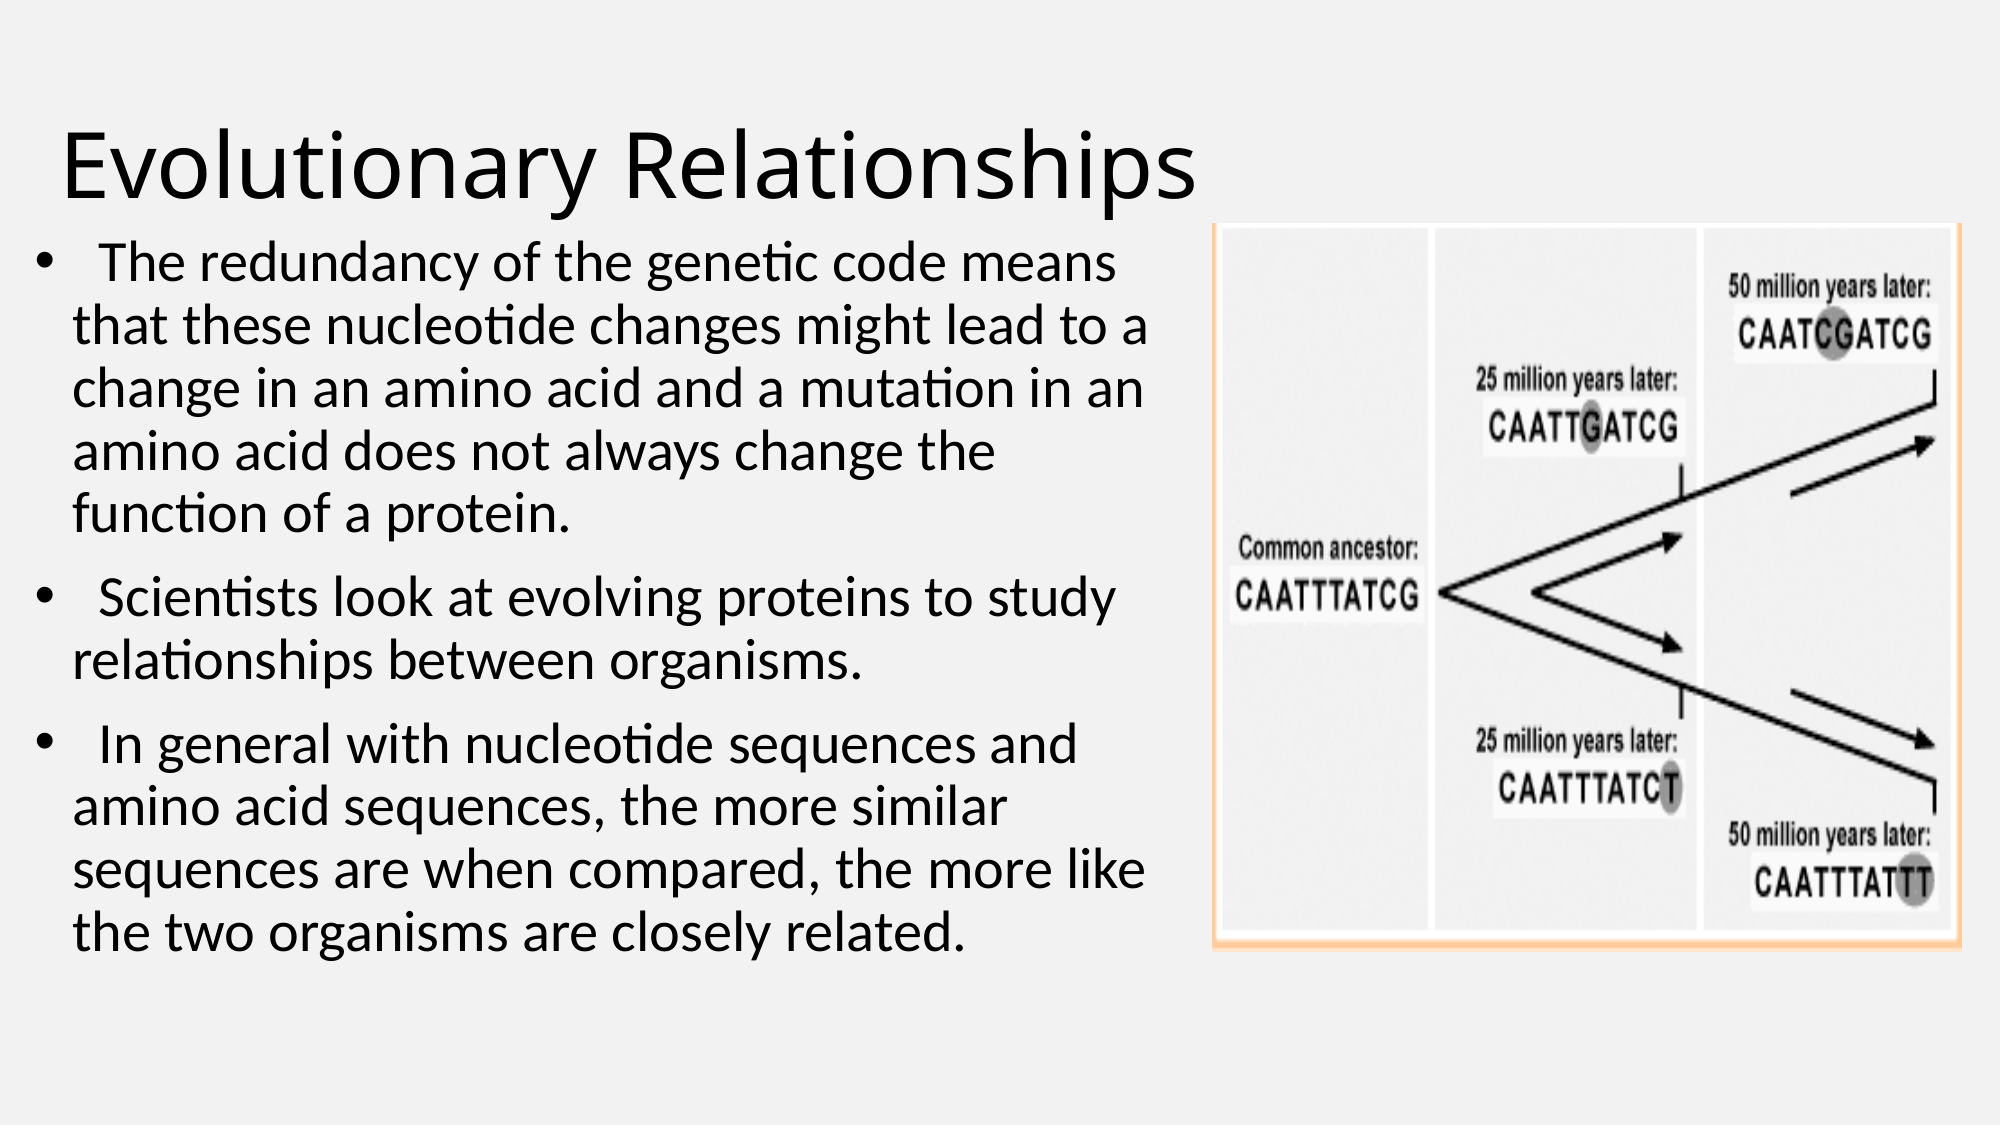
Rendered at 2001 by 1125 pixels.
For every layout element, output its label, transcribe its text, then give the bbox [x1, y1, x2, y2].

picture [1212, 223, 1962, 952]
list The redundancy of the genetic code means that these nucleotide changes might lead to a change in an amino acid and a mutation in an amino acid does not always change the function of a protein. Scientists look at evolving proteins to study relationships between organisms. In general with nucleotide sequences and amino acid sequences, the more similar sequences are when compared, the more like the two organisms are closely related. [19, 223, 1213, 1125]
title Evolutionary Relationships [44, 59, 1863, 223]
